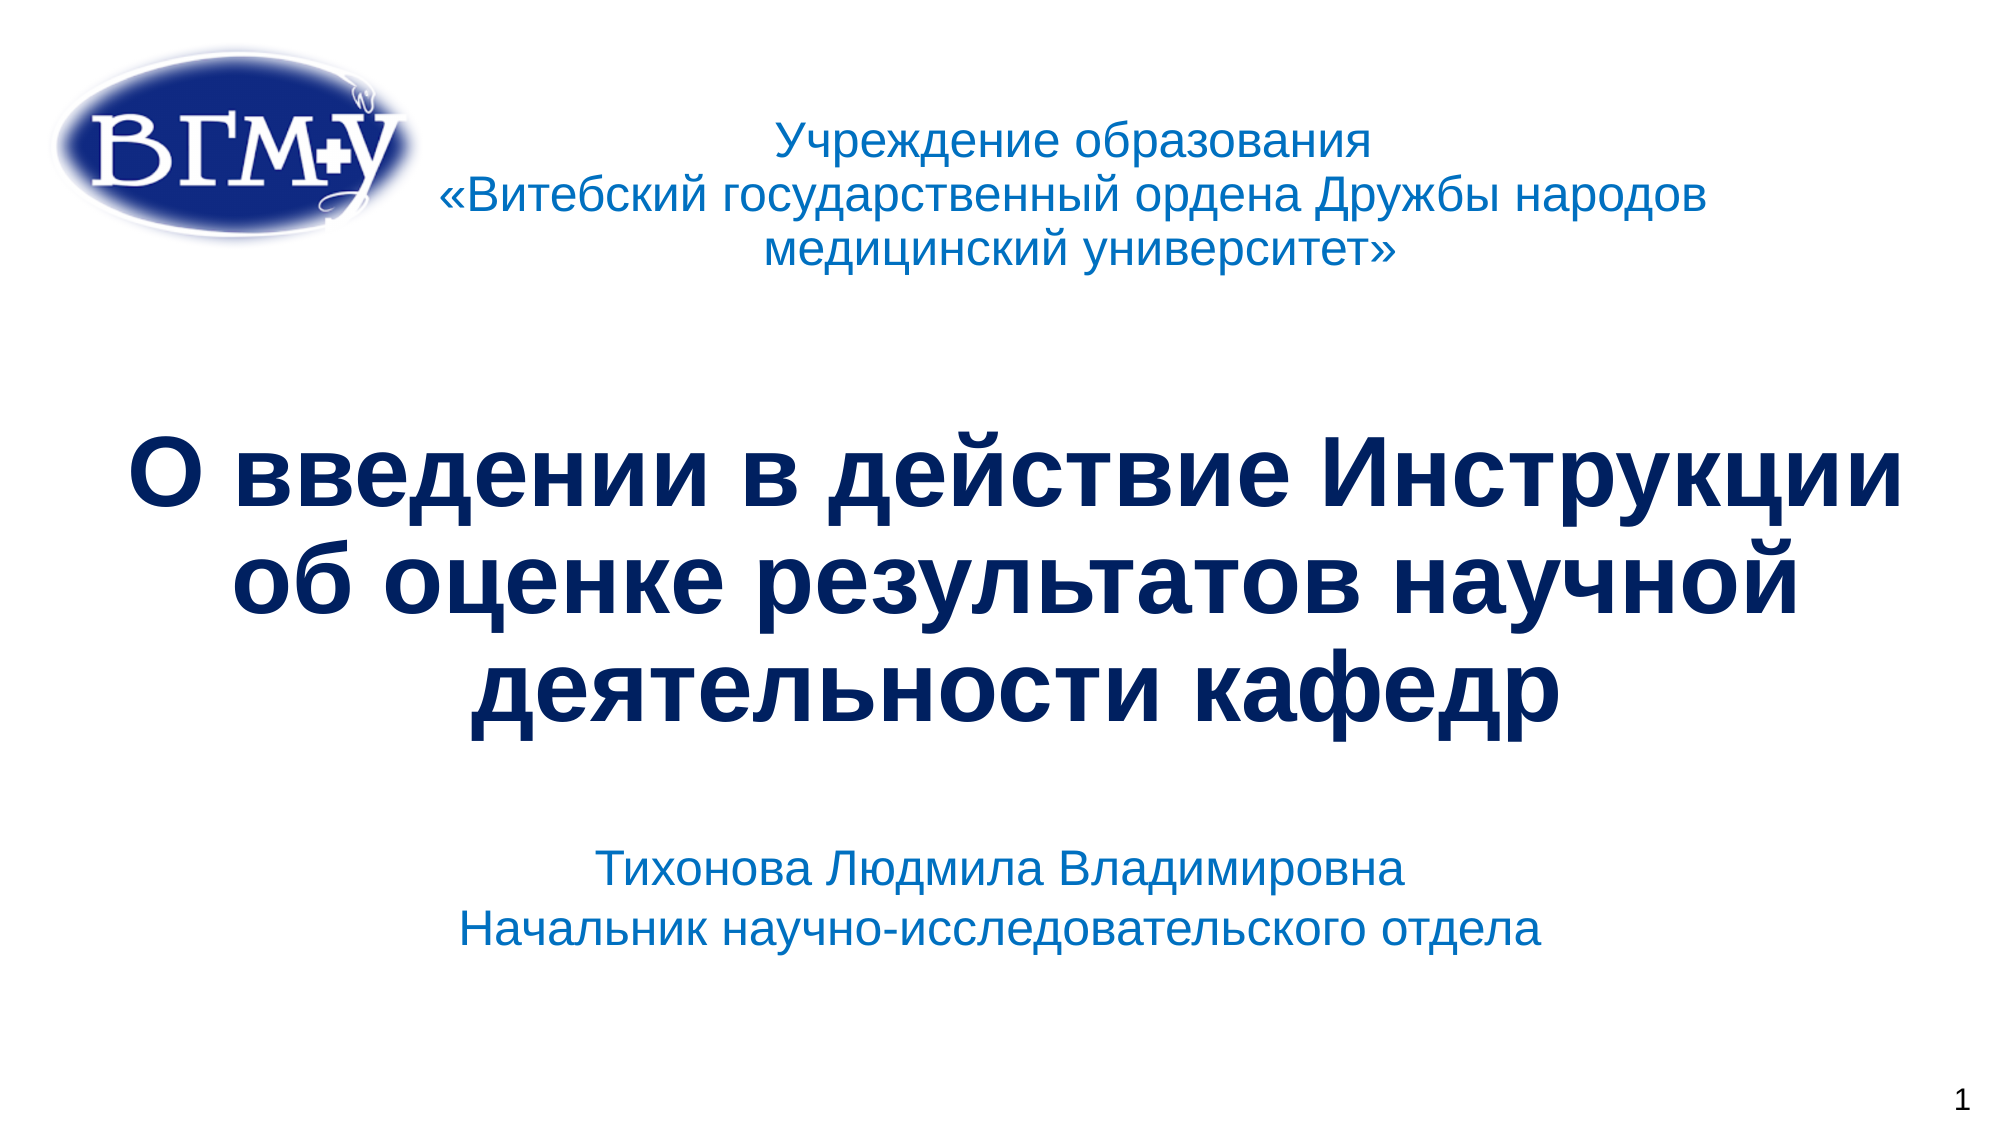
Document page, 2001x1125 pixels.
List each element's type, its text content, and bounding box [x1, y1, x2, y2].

text_box Учреждение образования «Витебский государственный ордена Дружбы народов медицинский университет» [228, 97, 1933, 284]
title О введении в действие Инструкции об оценке результатов научной деятельности кафедр [48, 283, 1987, 751]
picture [43, 40, 428, 251]
subtitle Тихонова Людмила Владимировна Начальник научно-исследовательского отдела [156, 828, 1844, 1010]
